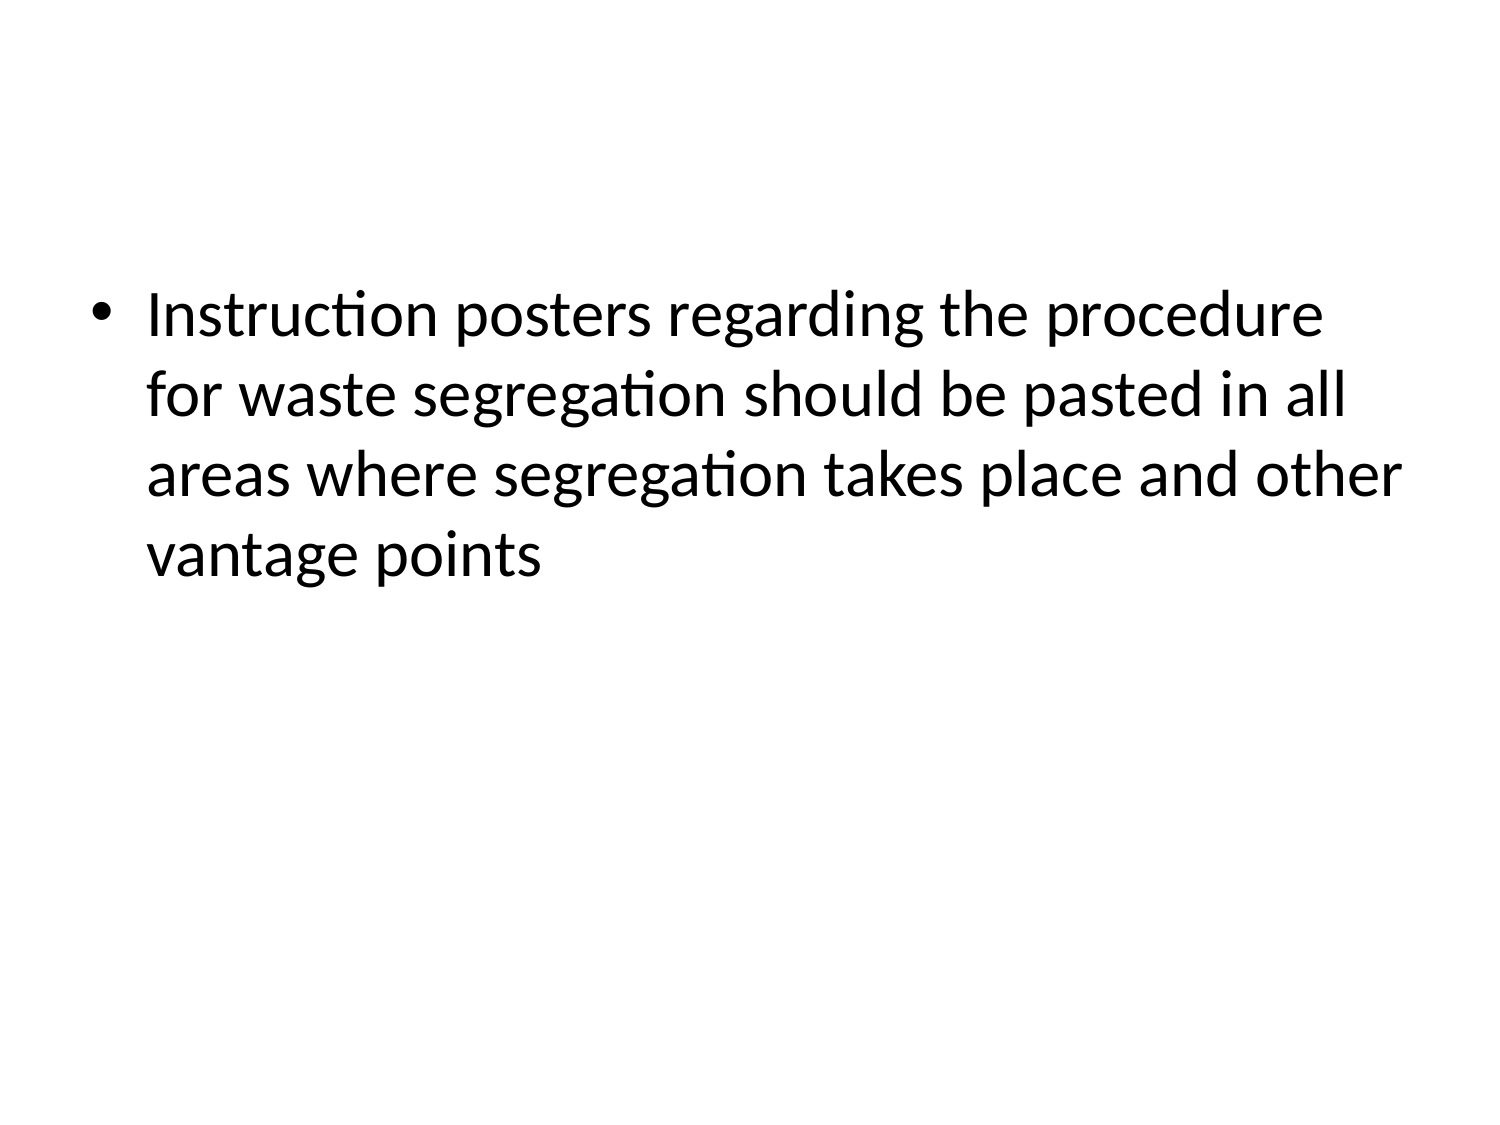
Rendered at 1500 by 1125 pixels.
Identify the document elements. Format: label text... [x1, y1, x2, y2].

list Instruction posters regarding the procedure for waste segregation should be pasted in all areas where segregation takes place and other vantage points [75, 262, 1425, 1005]
